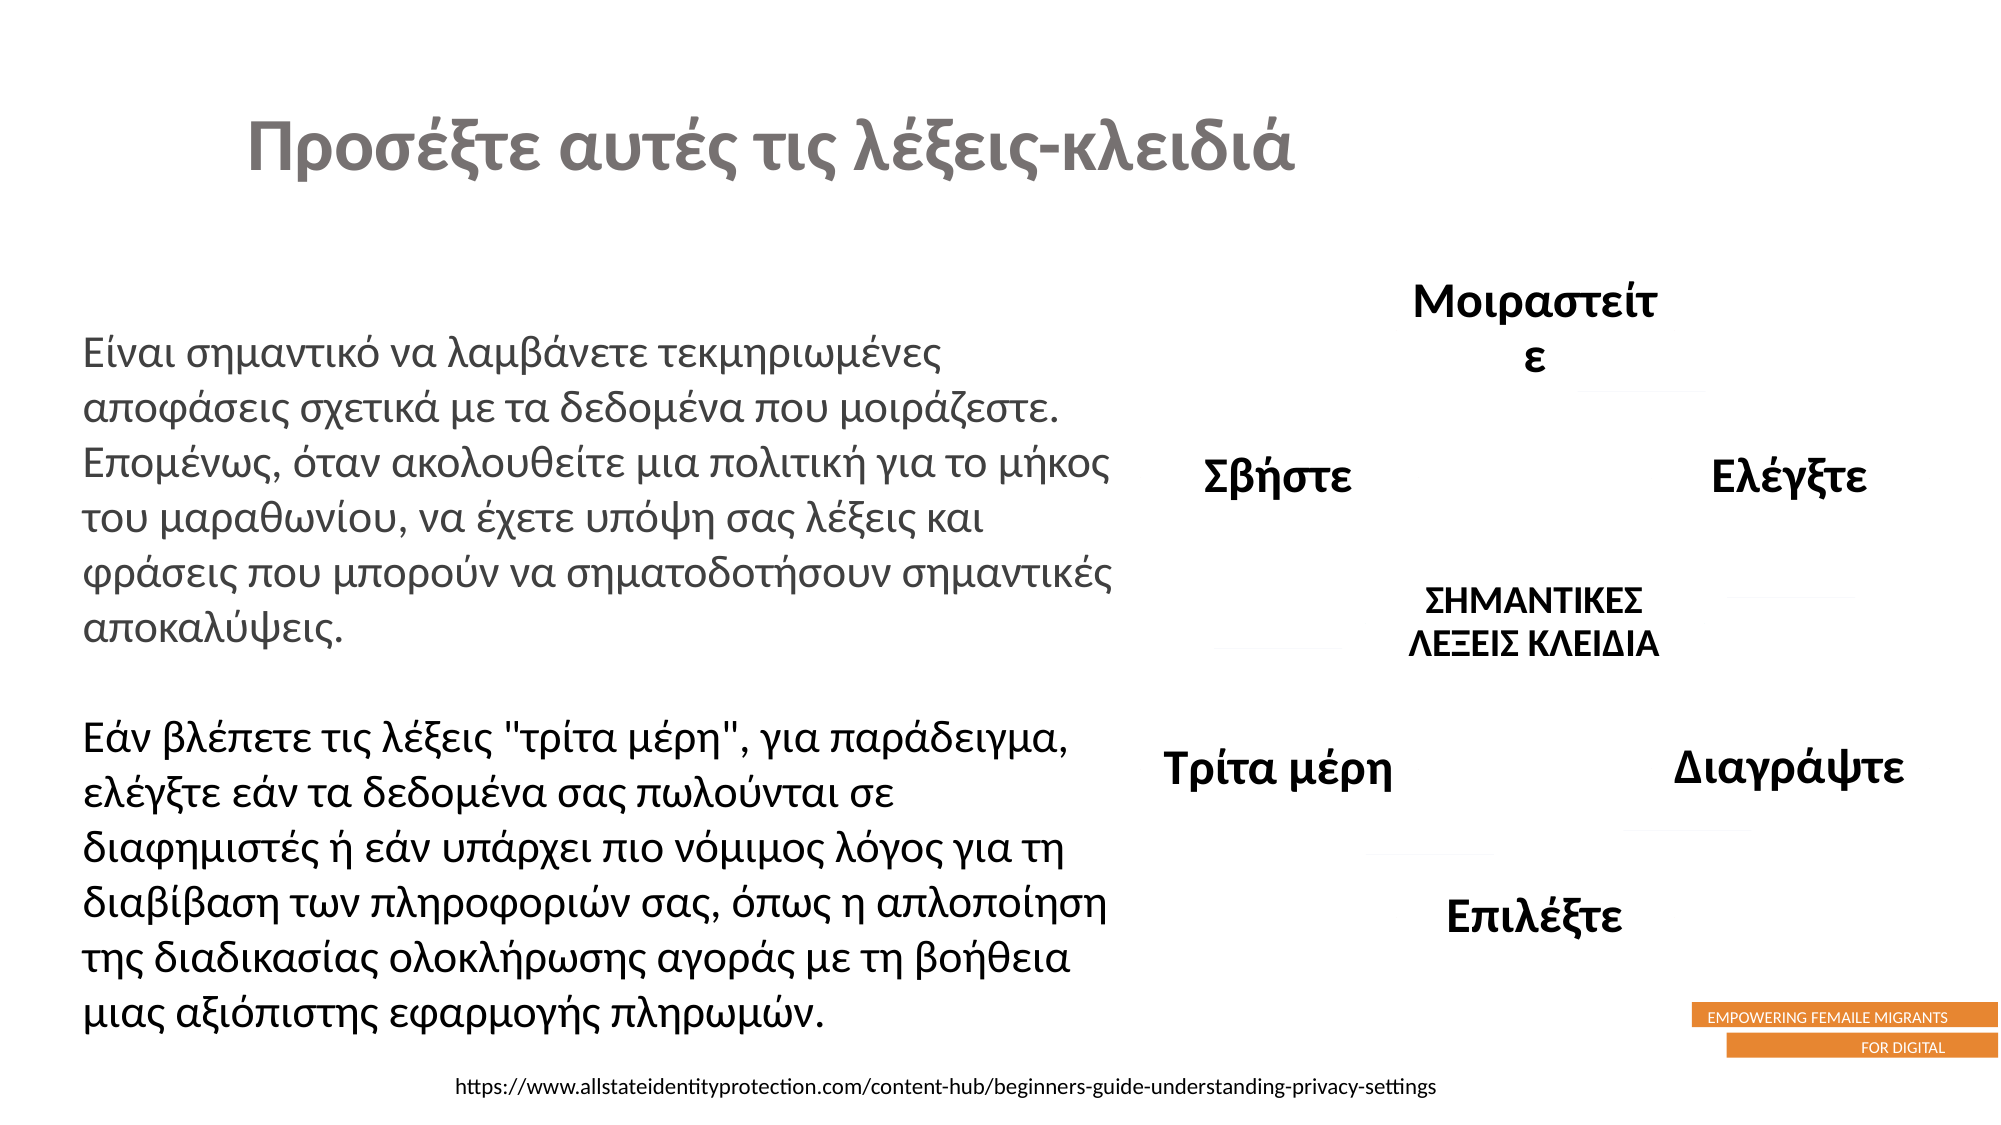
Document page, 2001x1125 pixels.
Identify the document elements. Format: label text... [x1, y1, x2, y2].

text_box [1140, 209, 1929, 1036]
text_box https://www.allstateidentityprotection.com/content-hub/beginners-guide-understanding-privacy-settings [440, 1064, 1560, 1107]
text_box Προσέξτε αυτές τις λέξεις-κλειδιά [233, 88, 1972, 245]
text_box Είναι σημαντικό να λαμβάνετε τεκμηριωμένες αποφάσεις σχετικά με τα δεδομένα που μοιράζεστε. Επομένως, όταν ακολουθείτε μια πολιτική για το μήκος του μαραθωνίου, να έχετε υπόψη σας λέξεις και φράσεις που μπορούν να σηματοδοτήσουν σημαντικές αποκαλύψεις. Εάν βλέπετε τις λέξεις "τρίτα μέρη", για παράδειγμα, ελέγξτε εάν τα δεδομένα σας πωλούνται σε διαφημιστές ή εάν υπάρχει πιο νόμιμος λόγος για τη διαβίβαση των πληροφοριών σας, όπως η απλοποίηση της διαδικασίας ολοκλήρωσης αγοράς με τη βοήθεια μιας αξιόπιστης εφαρμογής πληρωμών. [67, 314, 1141, 1044]
